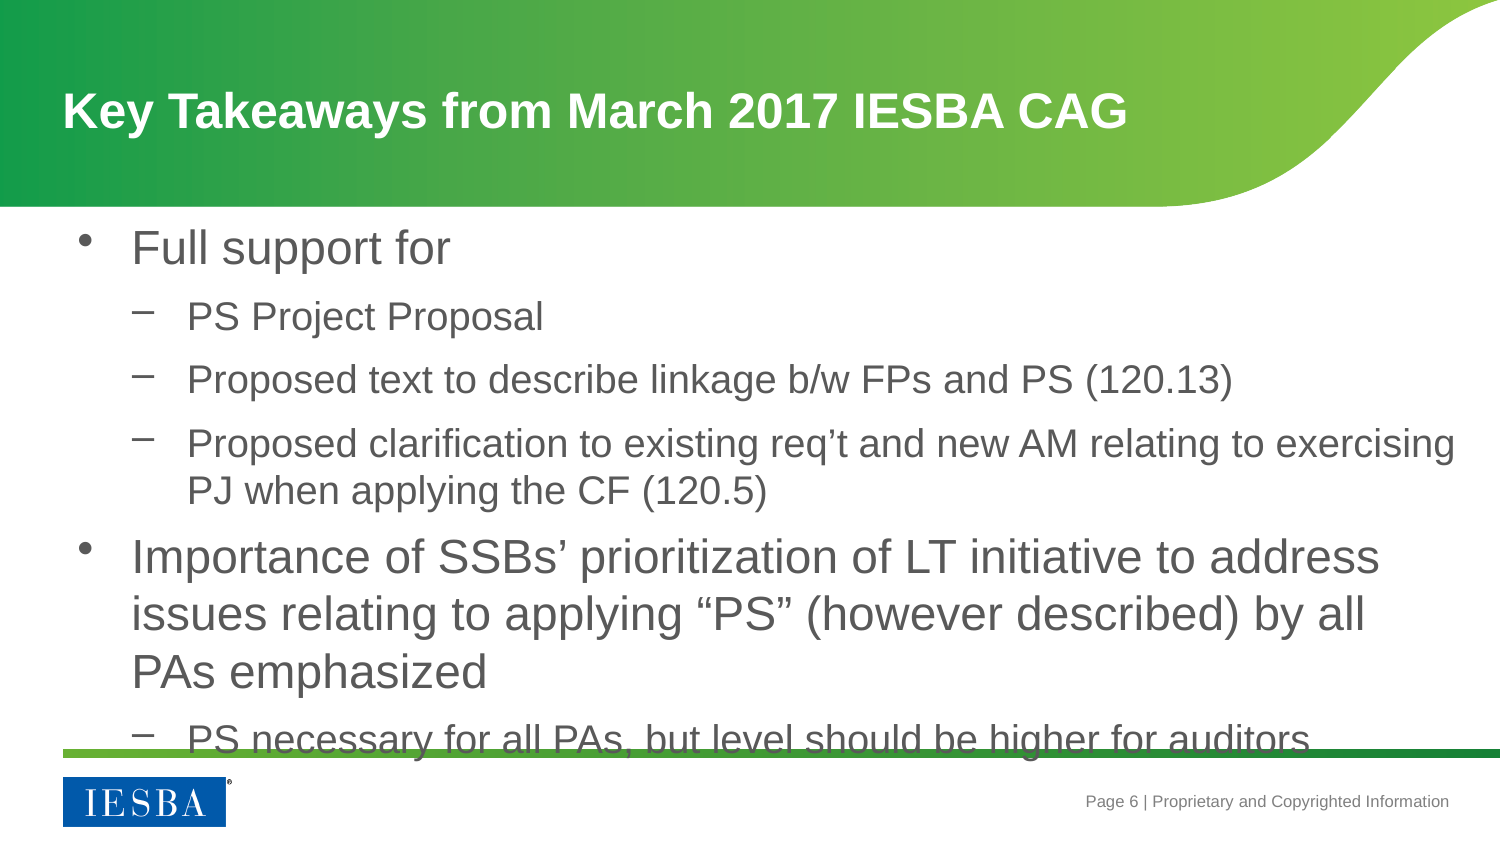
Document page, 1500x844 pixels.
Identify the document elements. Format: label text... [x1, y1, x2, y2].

title Key Takeaways from March 2017 IESBA CAG [62, 75, 1300, 142]
picture [0, 0, 1500, 207]
picture [63, 777, 232, 827]
list Full support for PS Project Proposal Proposed text to describe linkage b/w FPs and PS (120.13) Proposed clarification to existing req’t and new AM relating to exercising PJ when applying the CF (120.5) Importance of SSBs’ prioritization of LT initiative to address issues relating to applying “PS” (however described) by all PAs emphasized PS necessary for all PAs, but level should be higher for auditors [62, 209, 1475, 772]
